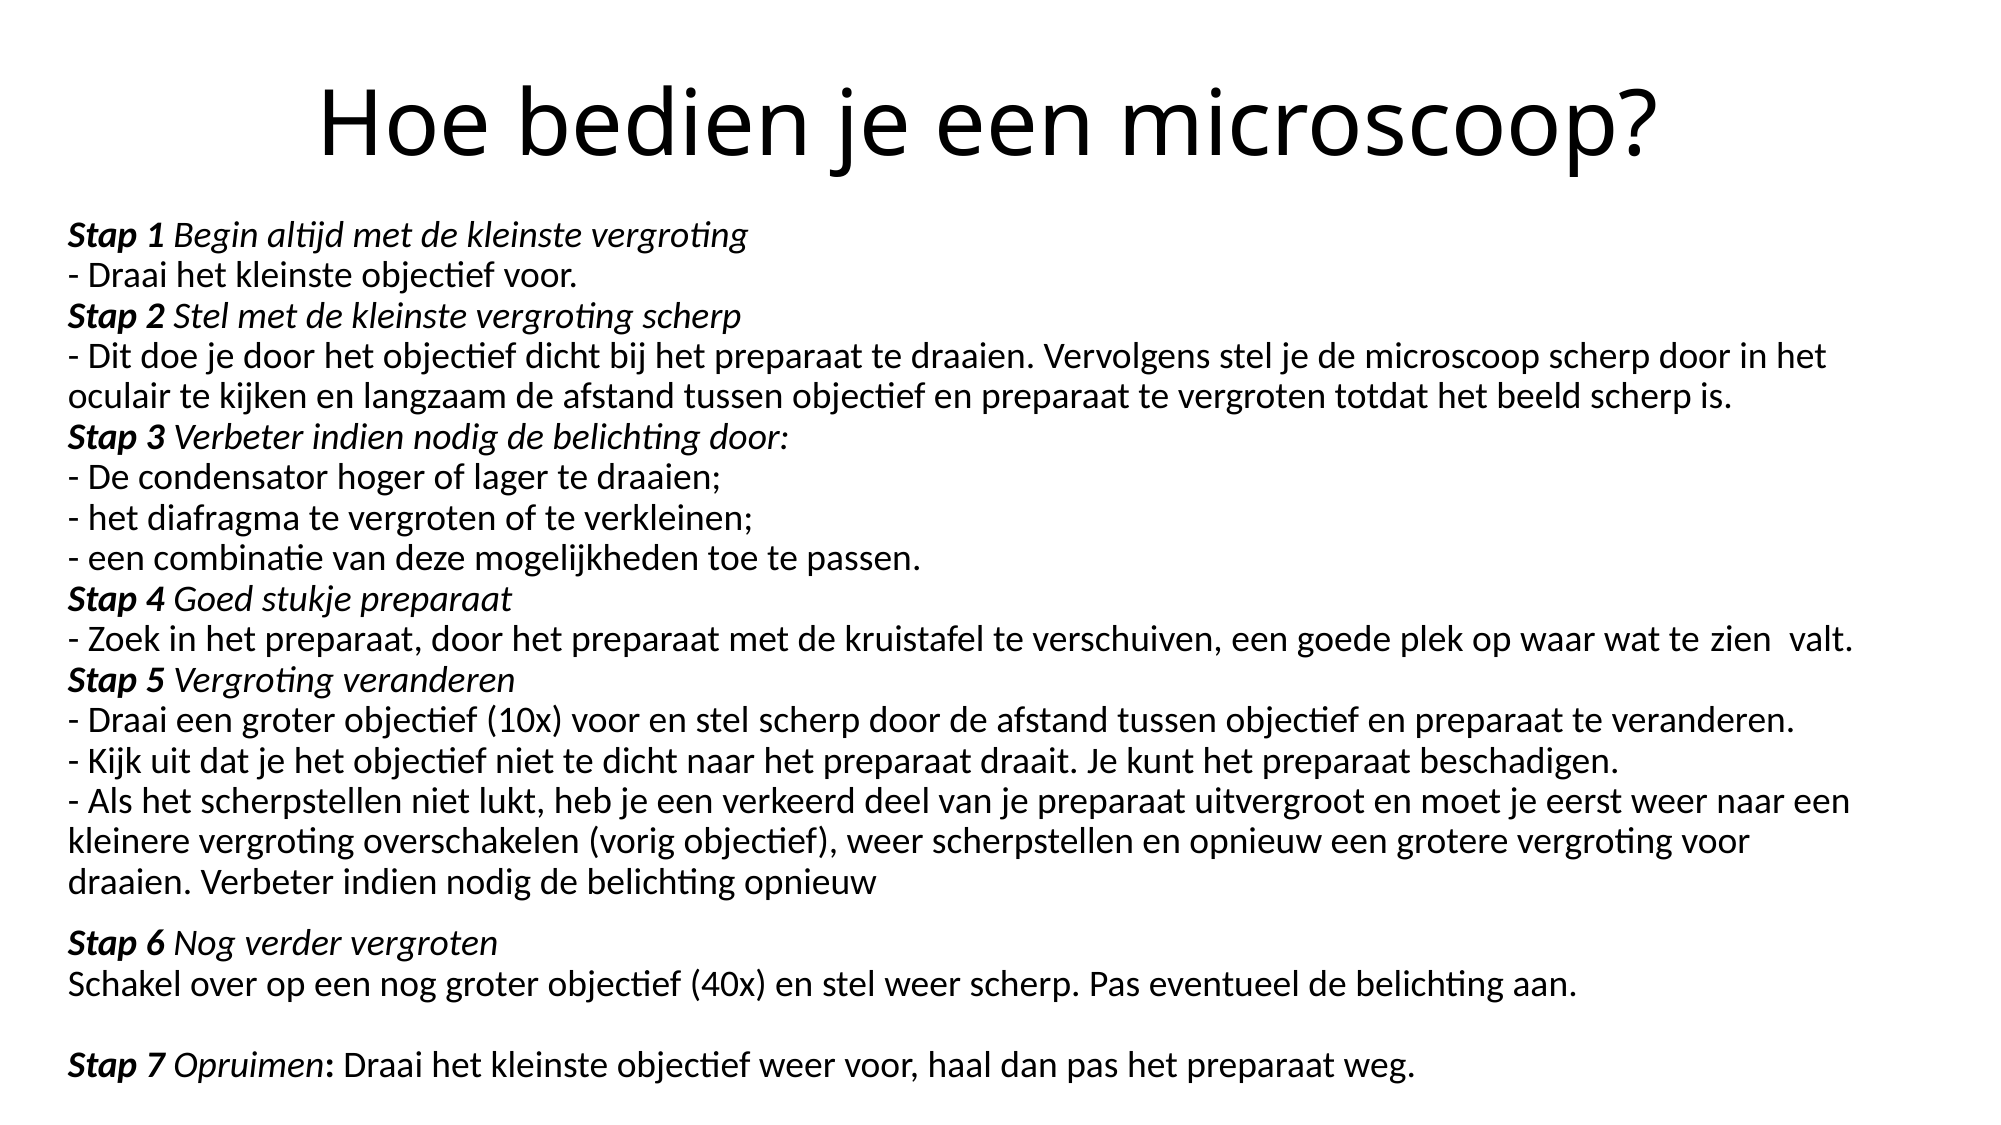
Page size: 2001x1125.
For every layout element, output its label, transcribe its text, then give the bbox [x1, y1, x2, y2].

title Hoe bedien je een microscoop? [137, 59, 1863, 192]
list Stap 1 Begin altijd met de kleinste vergroting - Draai het kleinste objectief voor. Stap 2 Stel met de kleinste vergroting scherp - Dit doe je door het objectief dicht bij het preparaat te draaien. Vervolgens stel je de microscoop scherp door in het oculair te kijken en langzaam de afstand tussen objectief en preparaat te vergroten totdat het beeld scherp is. Stap 3 Verbeter indien nodig de belichting door: - De condensator hoger of lager te draaien; - het diafragma te vergroten of te verkleinen; - een combinatie van deze mogelijkheden toe te passen. Stap 4 Goed stukje preparaat - Zoek in het preparaat, door het preparaat met de kruistafel te verschuiven, een goede plek op waar wat te zien valt. Stap 5 Vergroting veranderen - Draai een groter objectief (10x) voor en stel scherp door de afstand tussen objectief en preparaat te veranderen. - Kijk uit dat je het objectief niet te dicht naar het preparaat draait. Je kunt het preparaat beschadigen. - Als het scherpstellen niet lukt, heb je een verkeerd deel van je preparaat uitvergroot en moet je eerst weer naar een kleinere vergroting overschakelen (vorig objectief), weer scherpstellen en opnieuw een grotere vergroting voor draaien. Verbeter indien nodig de belichting opnieuw Stap 6 Nog verder vergroten Schakel over op een nog groter objectief (40x) en stel weer scherp. Pas eventueel de belichting aan. Stap 7 Opruimen: Draai het kleinste objectief weer voor, haal dan pas het preparaat weg. [52, 207, 1900, 1106]
